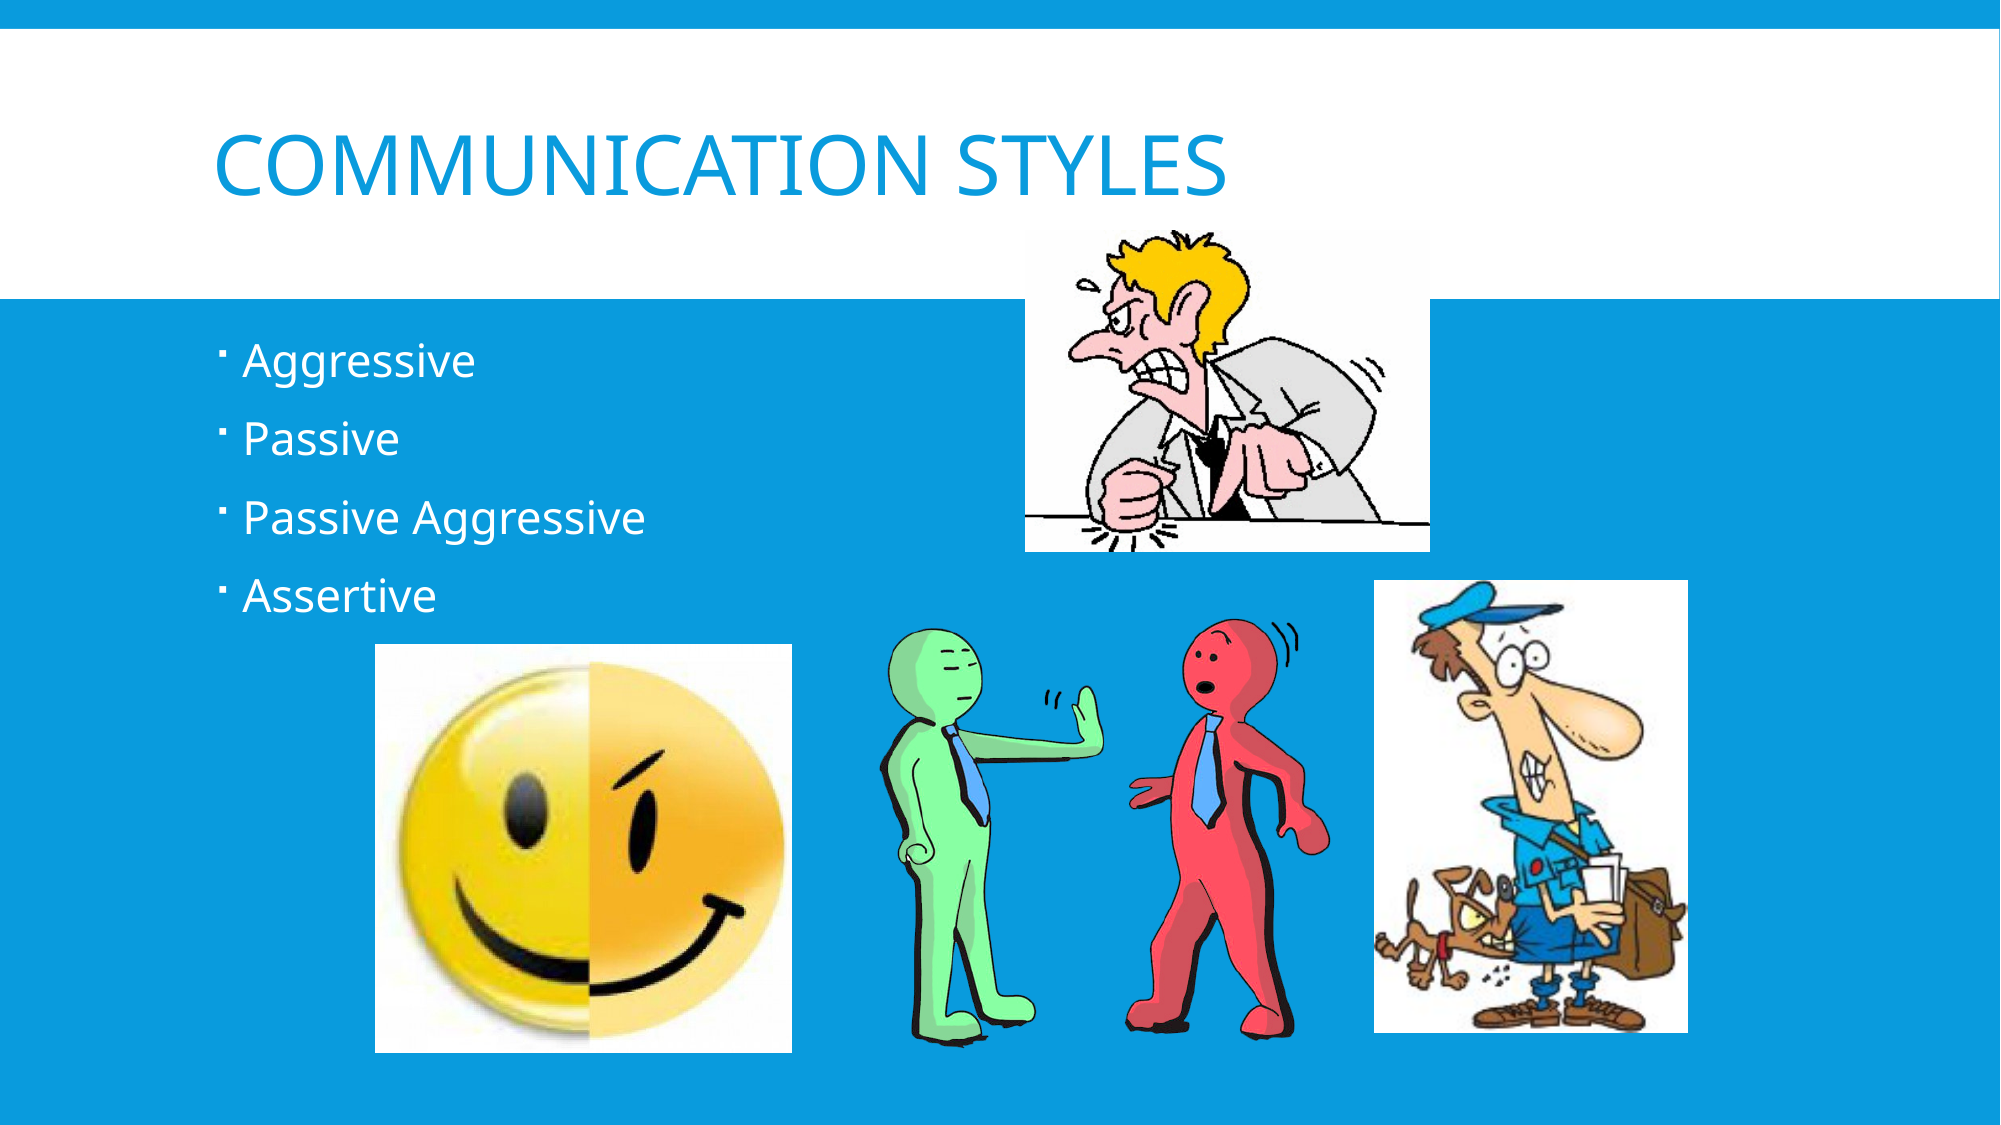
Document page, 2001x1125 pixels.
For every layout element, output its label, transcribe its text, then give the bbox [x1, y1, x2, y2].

picture [1288, 624, 1297, 650]
picture [376, 645, 791, 1052]
picture [1126, 620, 1329, 1040]
title Communication Styles [197, 46, 1803, 295]
picture [880, 629, 1103, 1047]
picture [1375, 581, 1687, 1032]
picture [1055, 693, 1060, 708]
picture [1024, 230, 1430, 551]
picture [1272, 623, 1284, 638]
list Aggressive Passive Passive Aggressive Assertive [197, 329, 1803, 1020]
